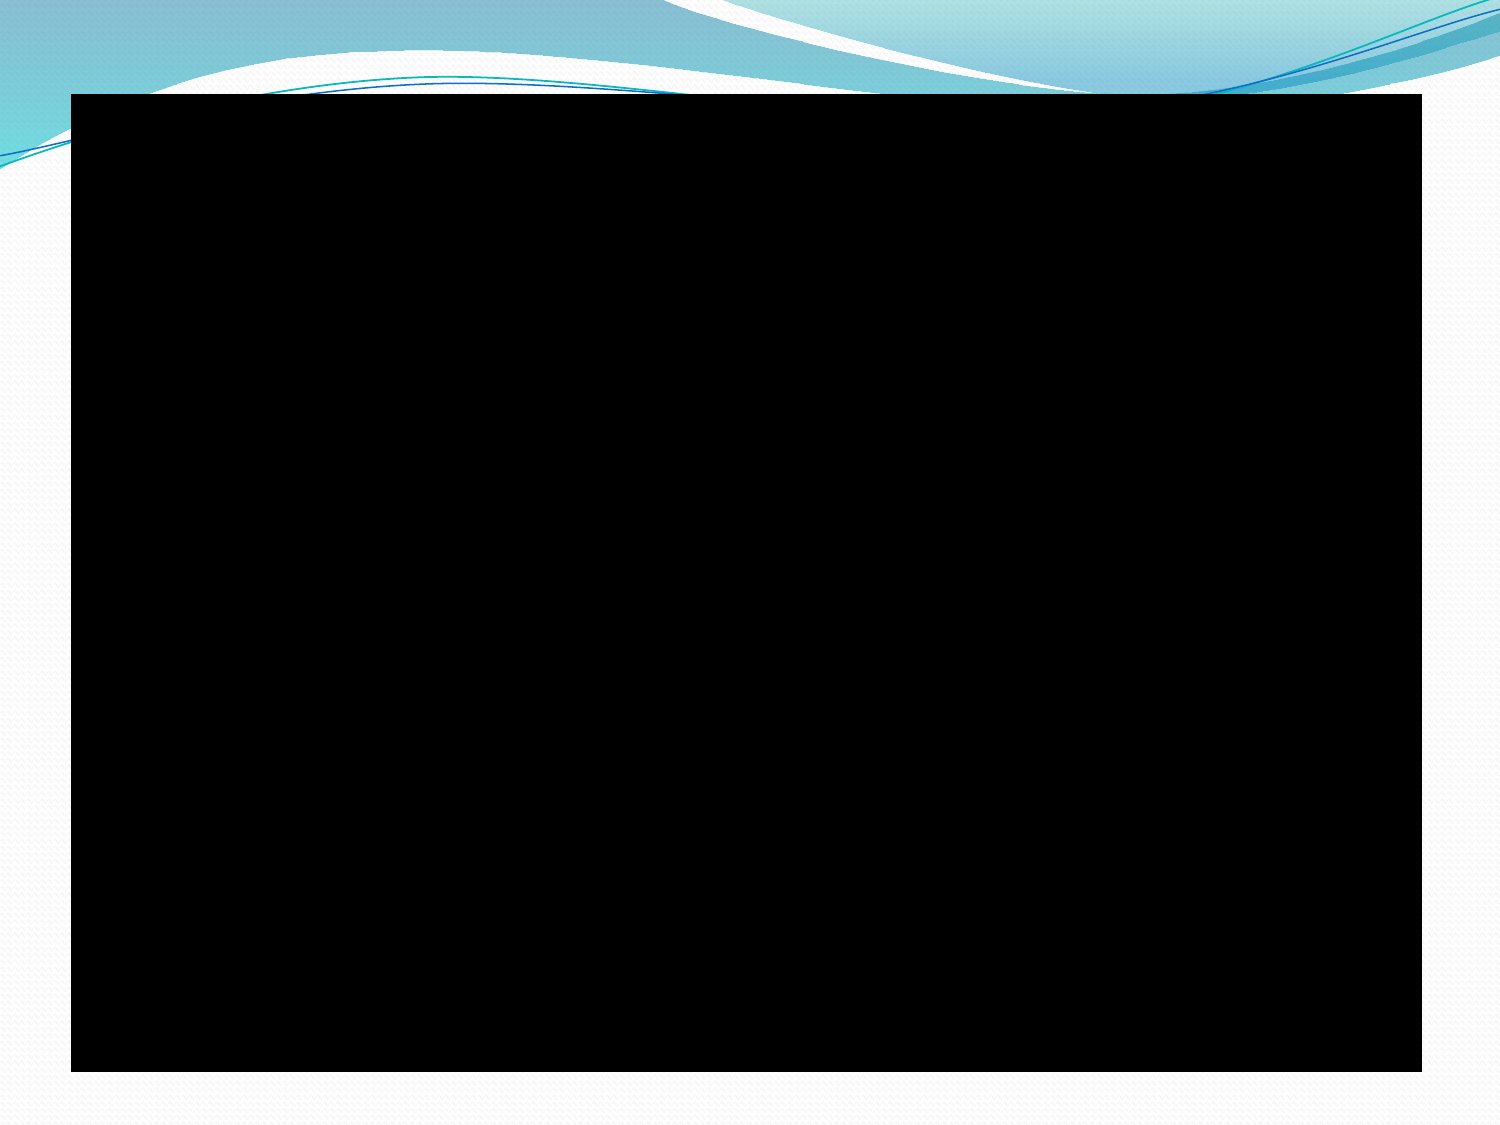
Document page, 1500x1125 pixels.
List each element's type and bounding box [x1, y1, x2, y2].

list [70, 93, 1423, 1073]
